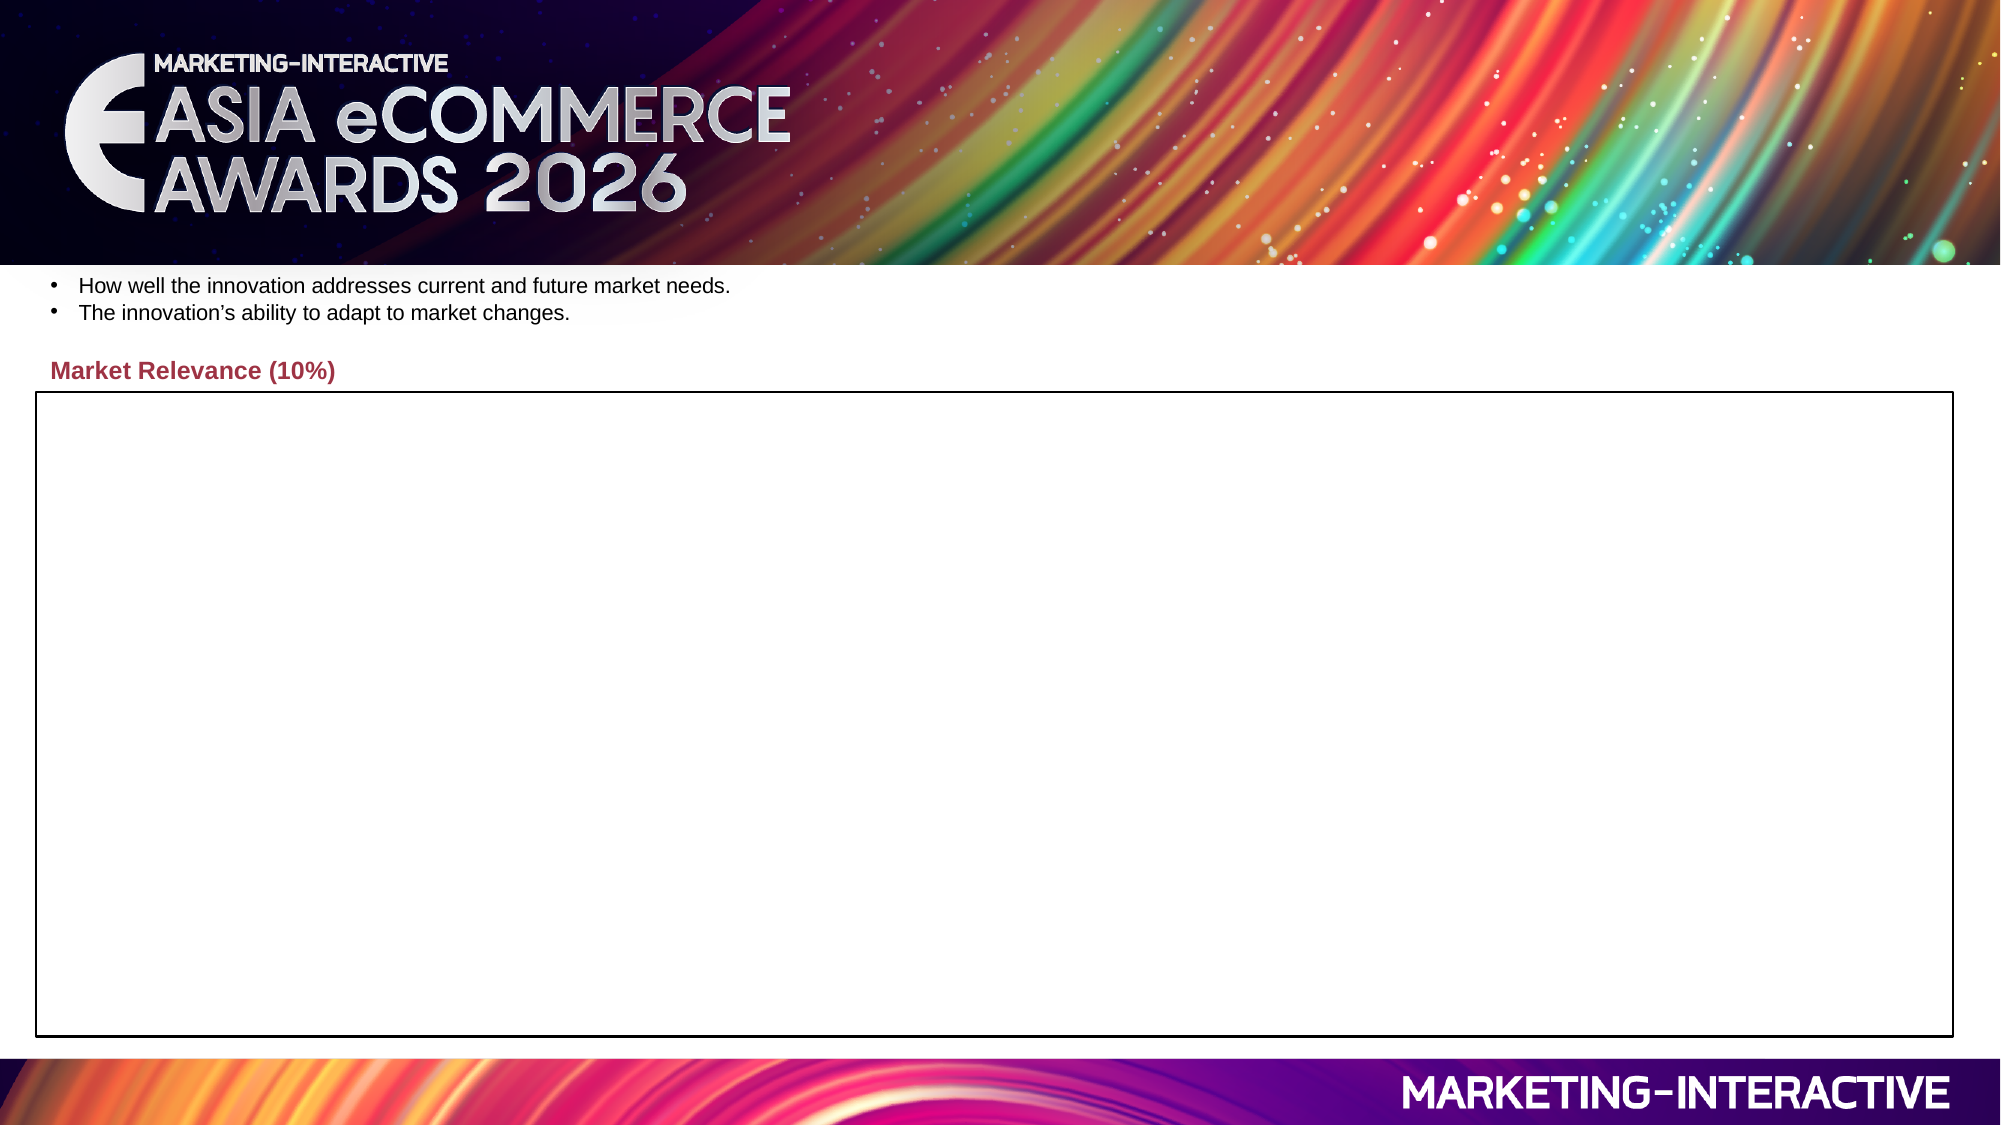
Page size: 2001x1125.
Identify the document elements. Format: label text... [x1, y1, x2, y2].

text_box [35, 391, 1953, 1037]
text_box How well the innovation addresses current and future market needs. The innovation’s ability to adapt to market changes. Market Relevance (10%) [35, 264, 1131, 391]
picture [0, 0, 2001, 1125]
